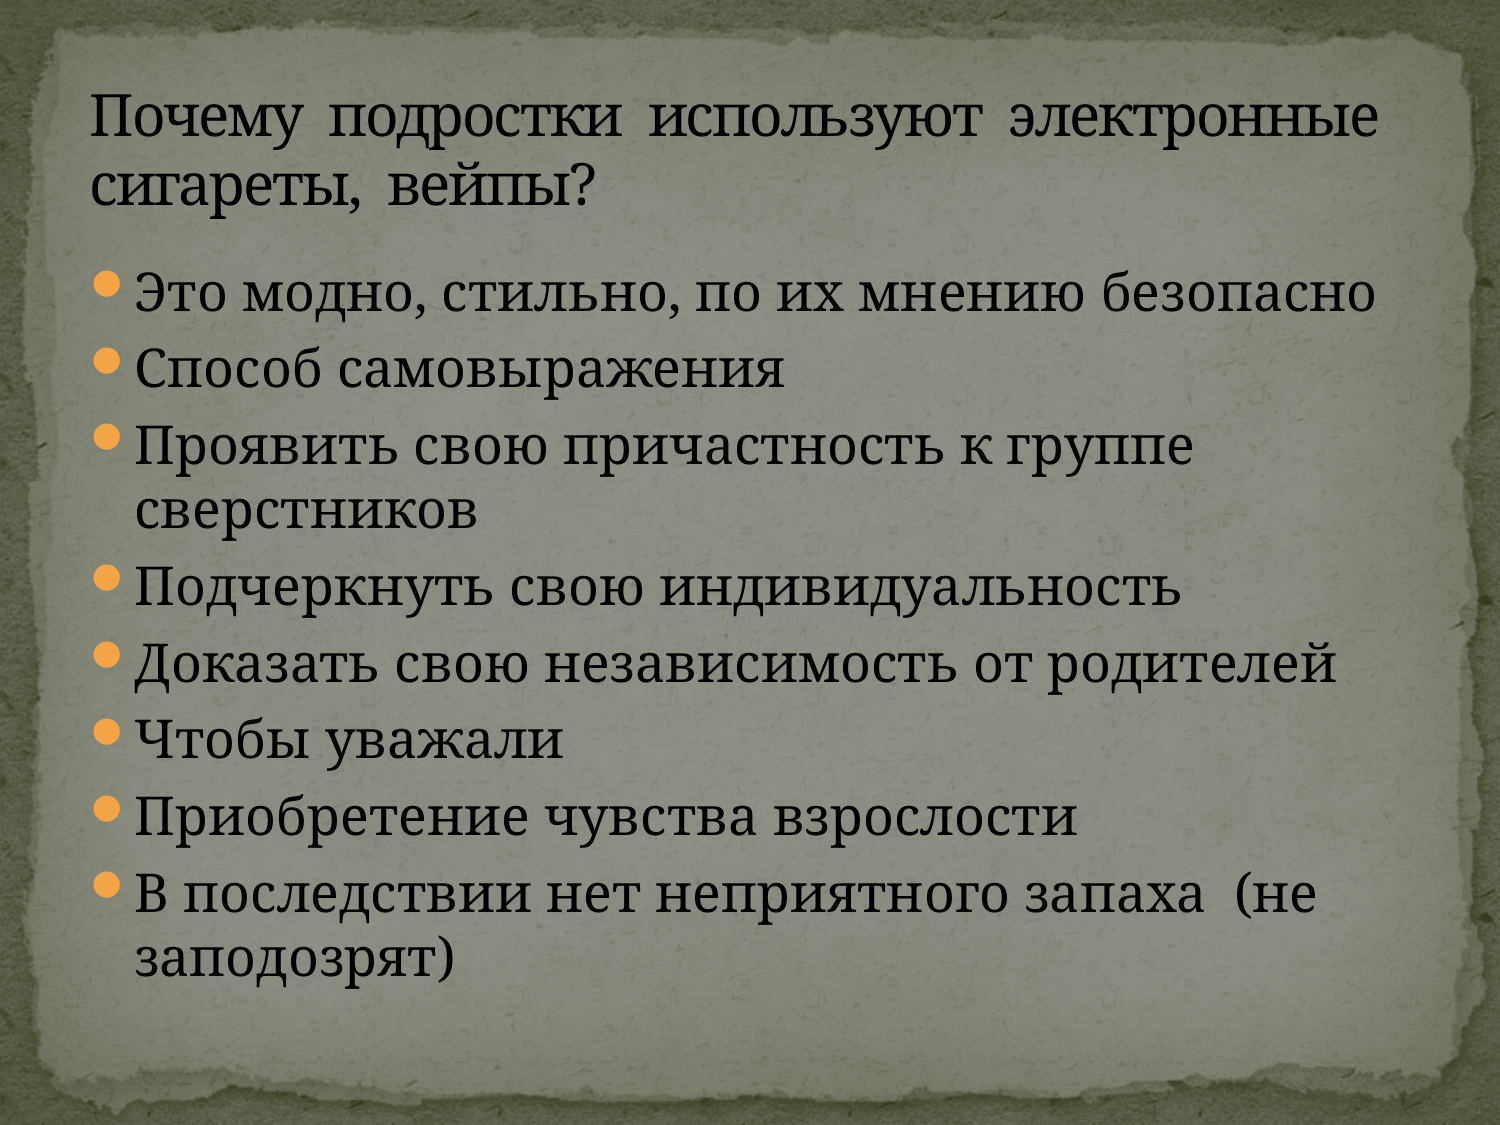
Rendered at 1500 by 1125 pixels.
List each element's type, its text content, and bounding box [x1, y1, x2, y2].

title Почему подростки используют электронные сигареты, вейпы? [74, 24, 1425, 225]
list Это модно, стильно, по их мнению безопасно Способ самовыражения Проявить свою причастность к группе сверстников Подчеркнуть свою индивидуальность Доказать свою независимость от родителей Чтобы уважали Приобретение чувства взрослости В последствии нет неприятного запаха (не заподозрят) [75, 249, 1425, 1000]
